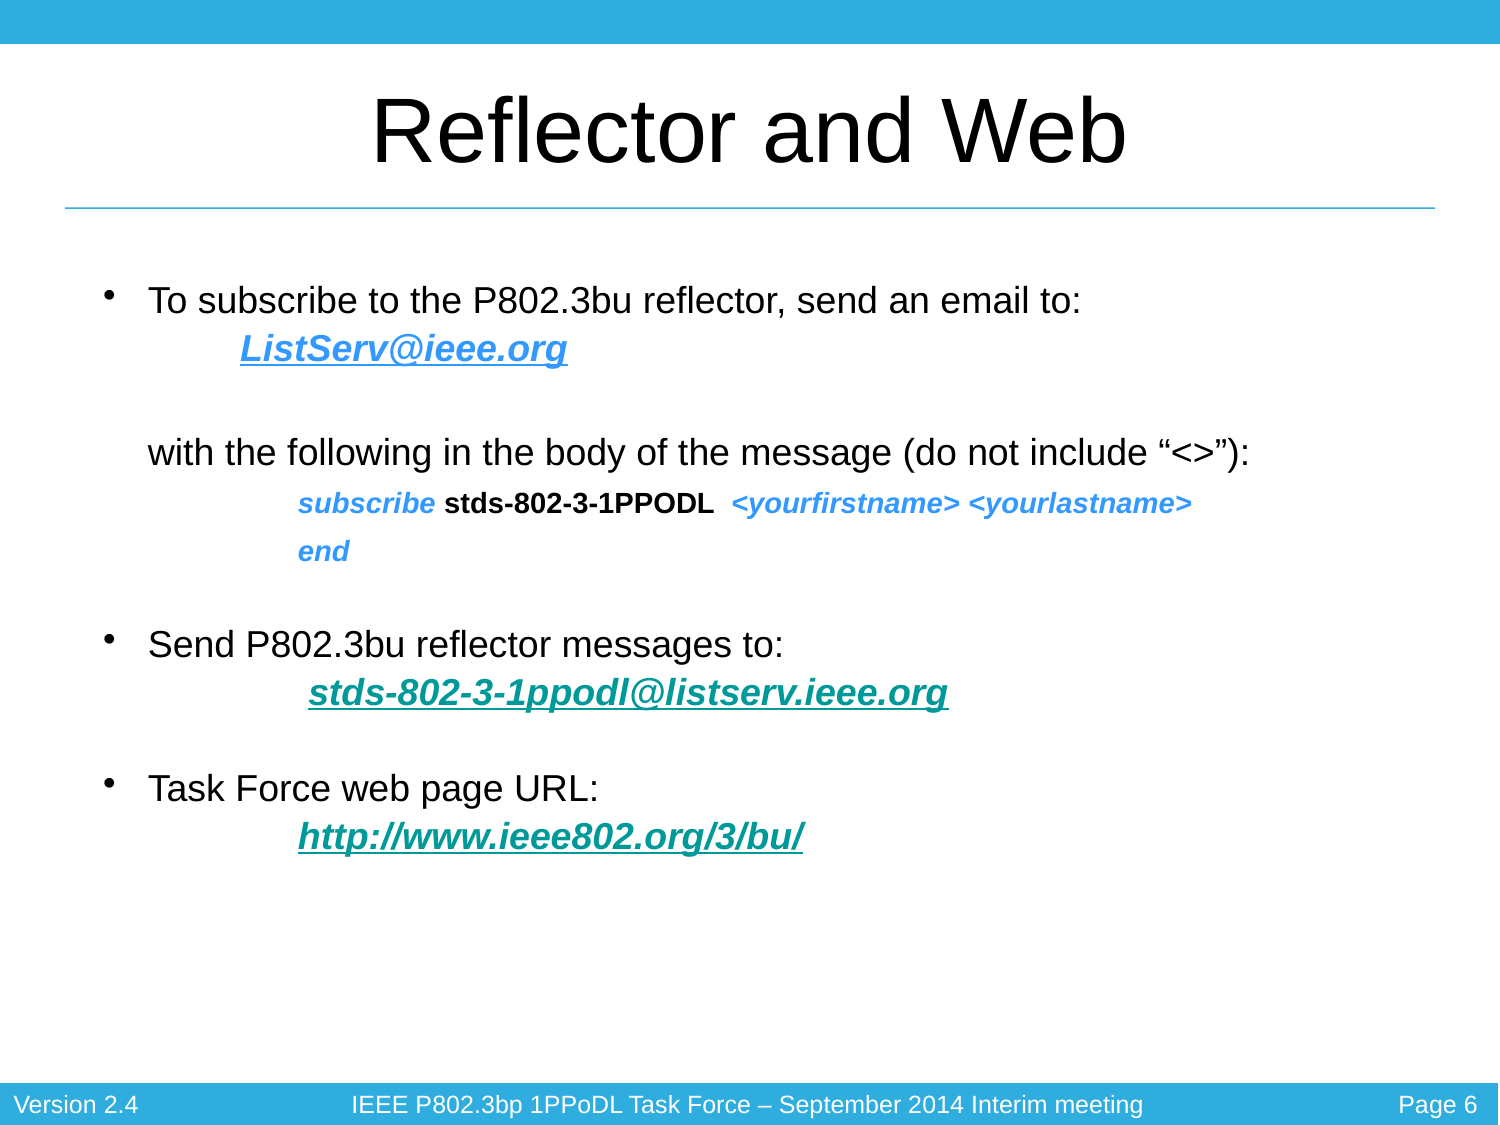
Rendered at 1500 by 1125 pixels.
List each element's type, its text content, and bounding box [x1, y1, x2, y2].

list To subscribe to the P802.3bu reflector, send an email to: ListServ@ieee.org with the following in the body of the message (do not include “<>”): subscribe stds-802-3-1PPODL <yourfirstname> <yourlastname> end Send P802.3bu reflector messages to: stds-802-3-1ppodl@listserv.ieee.org Task Force web page URL: http://www.ieee802.org/3/bu/ [74, 221, 1426, 965]
title Reflector and Web [74, 66, 1426, 197]
